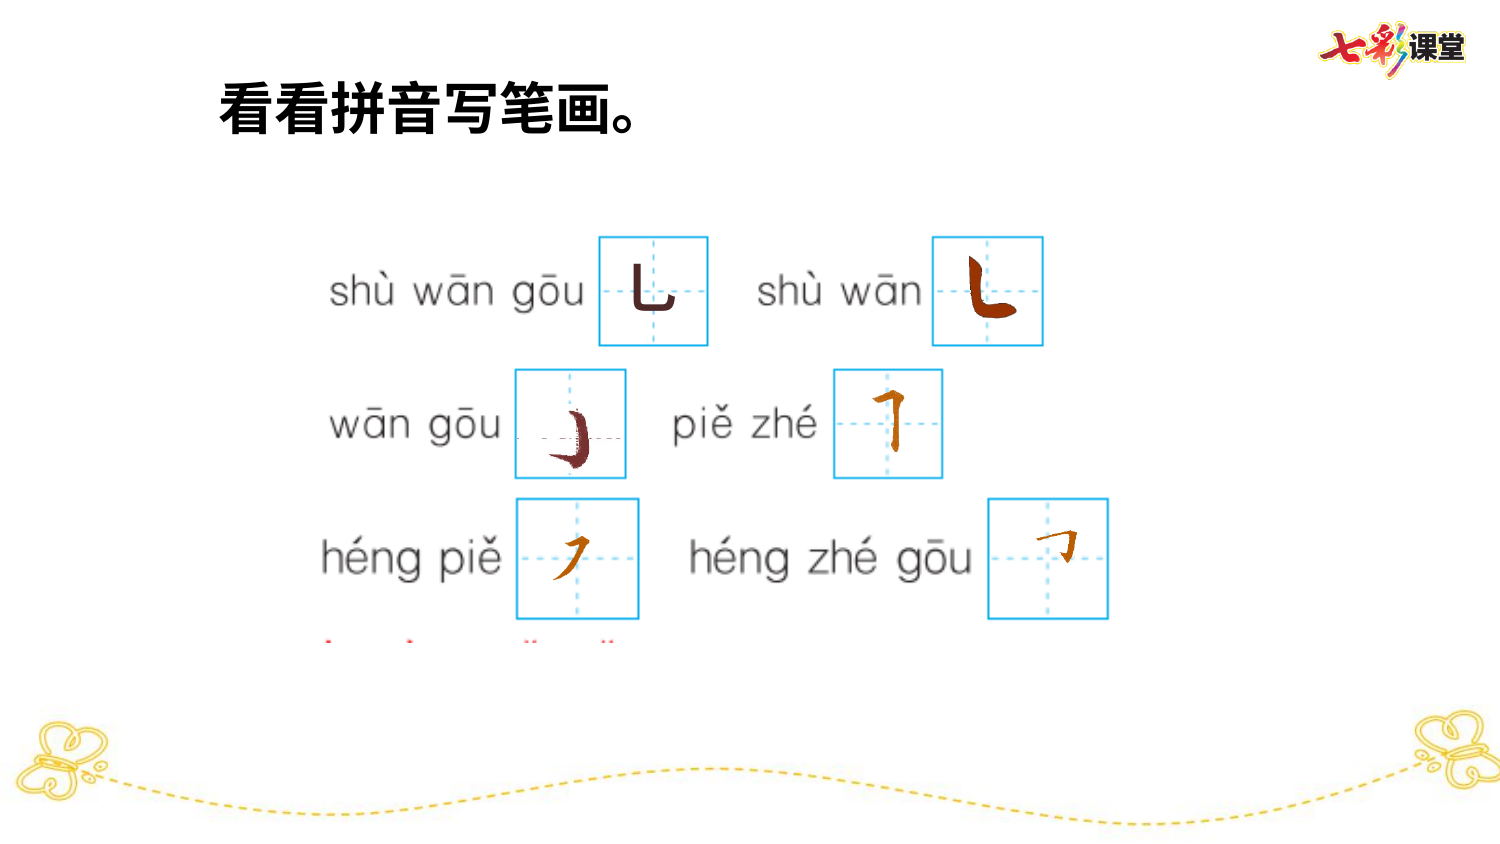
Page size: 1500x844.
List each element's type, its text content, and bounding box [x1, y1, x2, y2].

picture [0, 0, 1500, 844]
text_box 看看拼音写笔画。 [28, 61, 858, 153]
